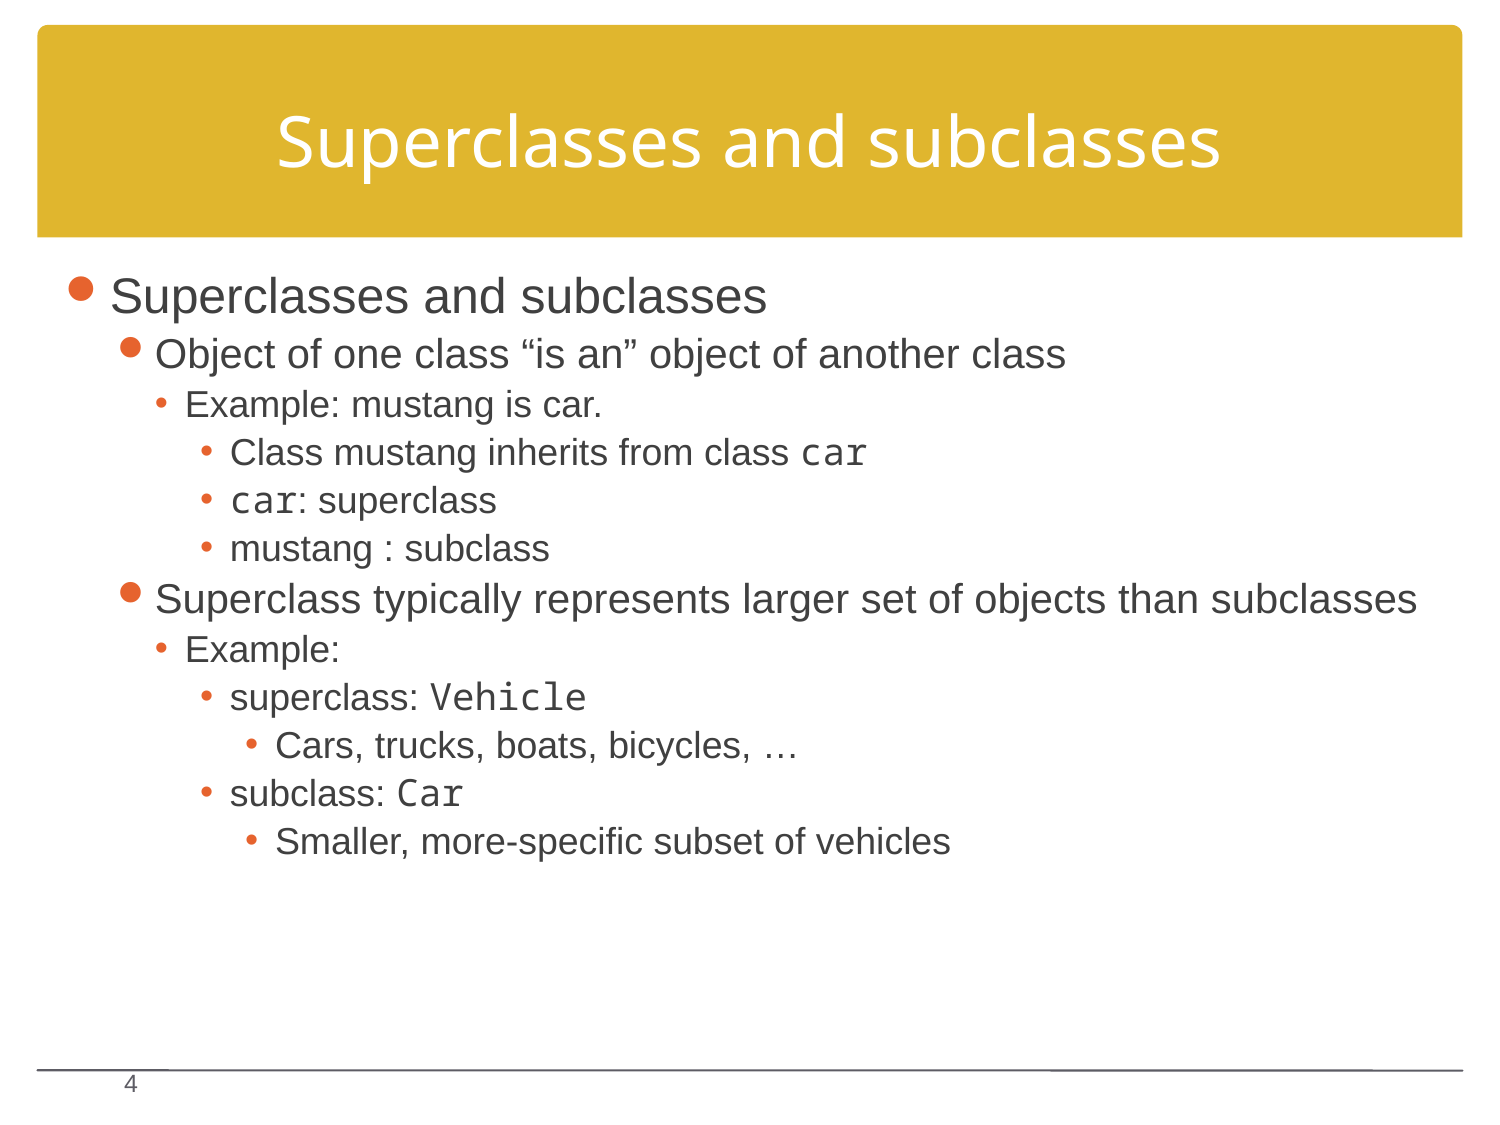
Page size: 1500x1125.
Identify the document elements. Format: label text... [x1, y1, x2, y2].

slide_number 4 [109, 1044, 422, 1120]
list Superclasses and subclasses Object of one class “is an” object of another class Example: mustang is car. Class mustang inherits from class car car: superclass mustang : subclass Superclass typically represents larger set of objects than subclasses Example: superclass: Vehicle Cars, trucks, boats, bicycles, … subclass: Car Smaller, more-specific subset of vehicles [49, 262, 1451, 1051]
title Superclasses and subclasses [49, 44, 1451, 233]
